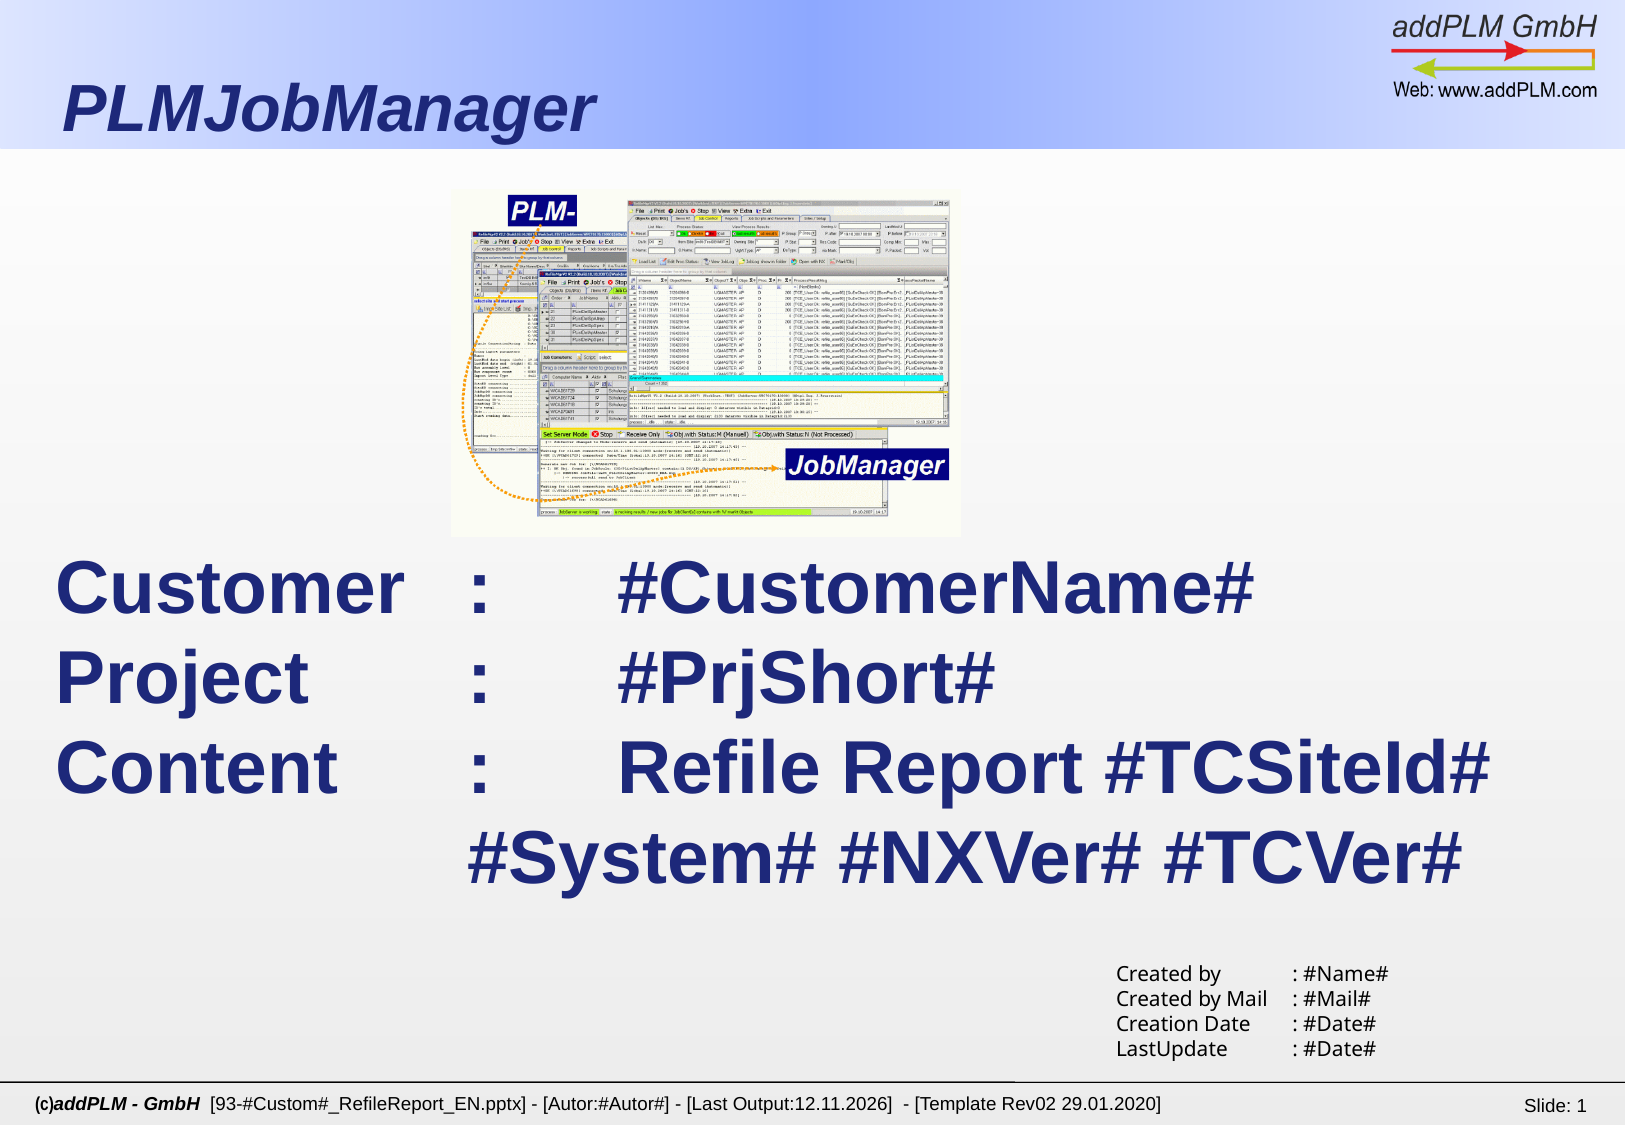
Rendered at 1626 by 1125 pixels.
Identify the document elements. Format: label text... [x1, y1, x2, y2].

picture [451, 189, 961, 537]
title PLMJobManager [62, 71, 1375, 145]
text_box Created by : #Name# Created by Mail : #Mail# Creation Date : #Date# LastUpdate : #Date# [1100, 952, 1572, 1086]
text_box Customer : #CustomerName# Project : #PrjShort# Content : Refile Report #TCSiteId# #System# #NXVer# #TCVer# [40, 530, 1546, 926]
picture [1391, 14, 1597, 97]
